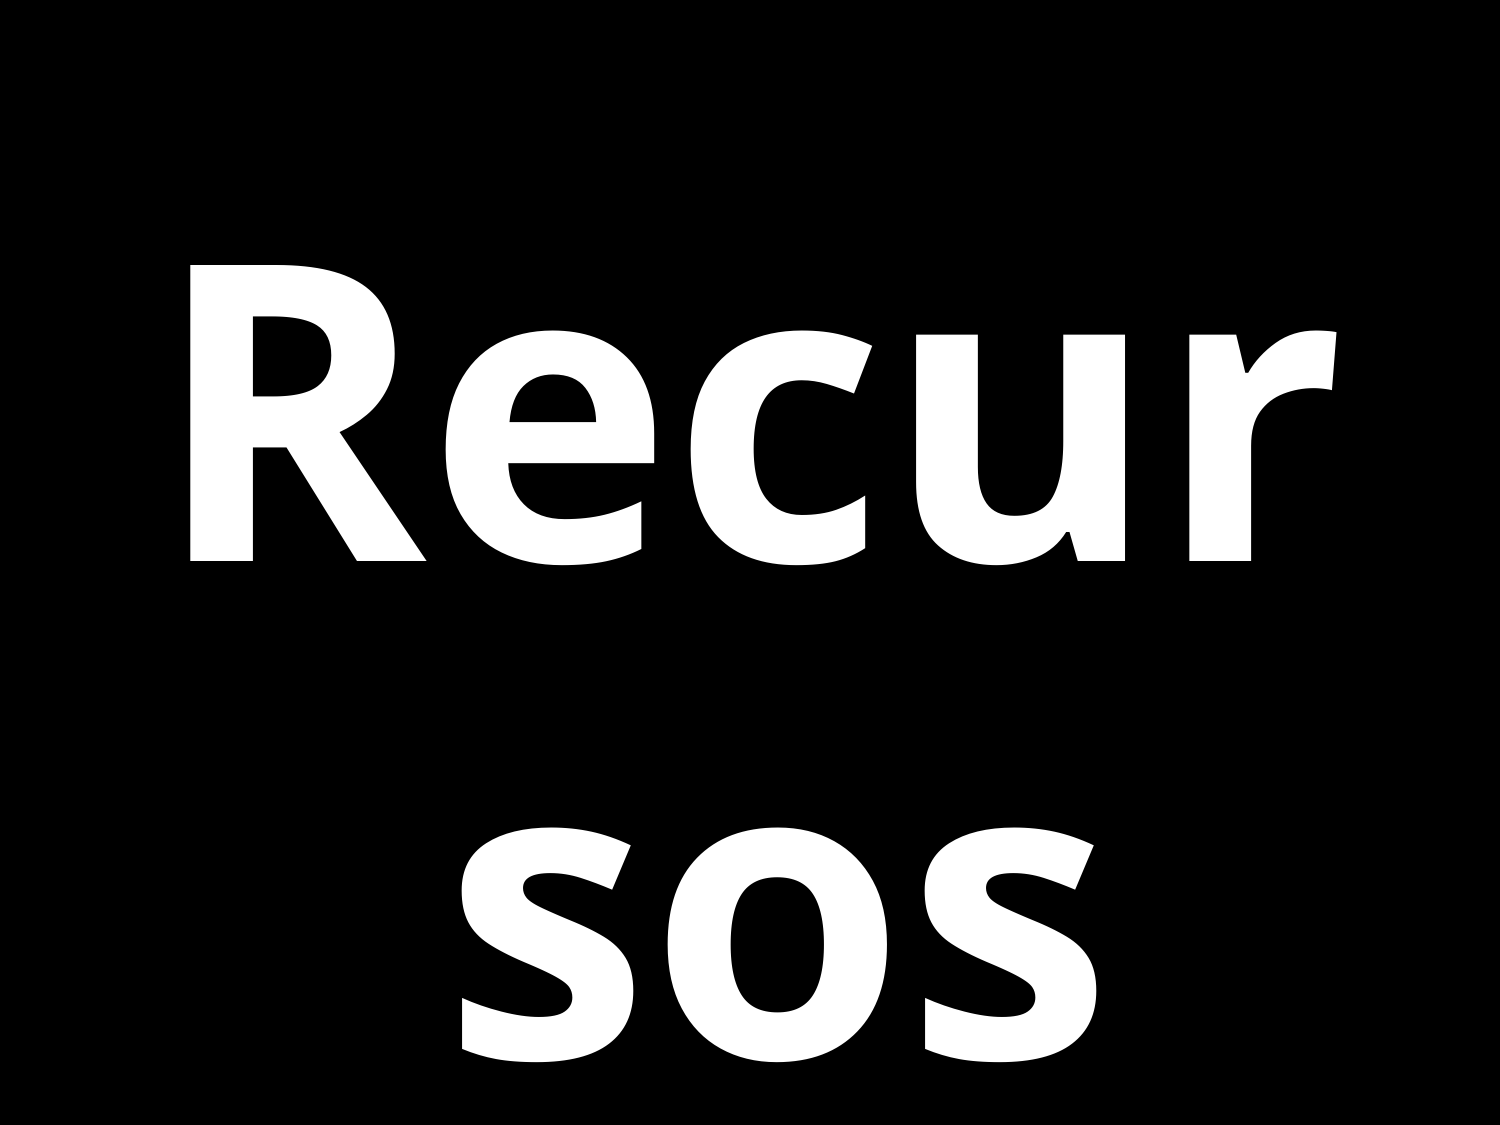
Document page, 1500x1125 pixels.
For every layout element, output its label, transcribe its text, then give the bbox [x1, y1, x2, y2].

list Recursos [75, 138, 1425, 882]
